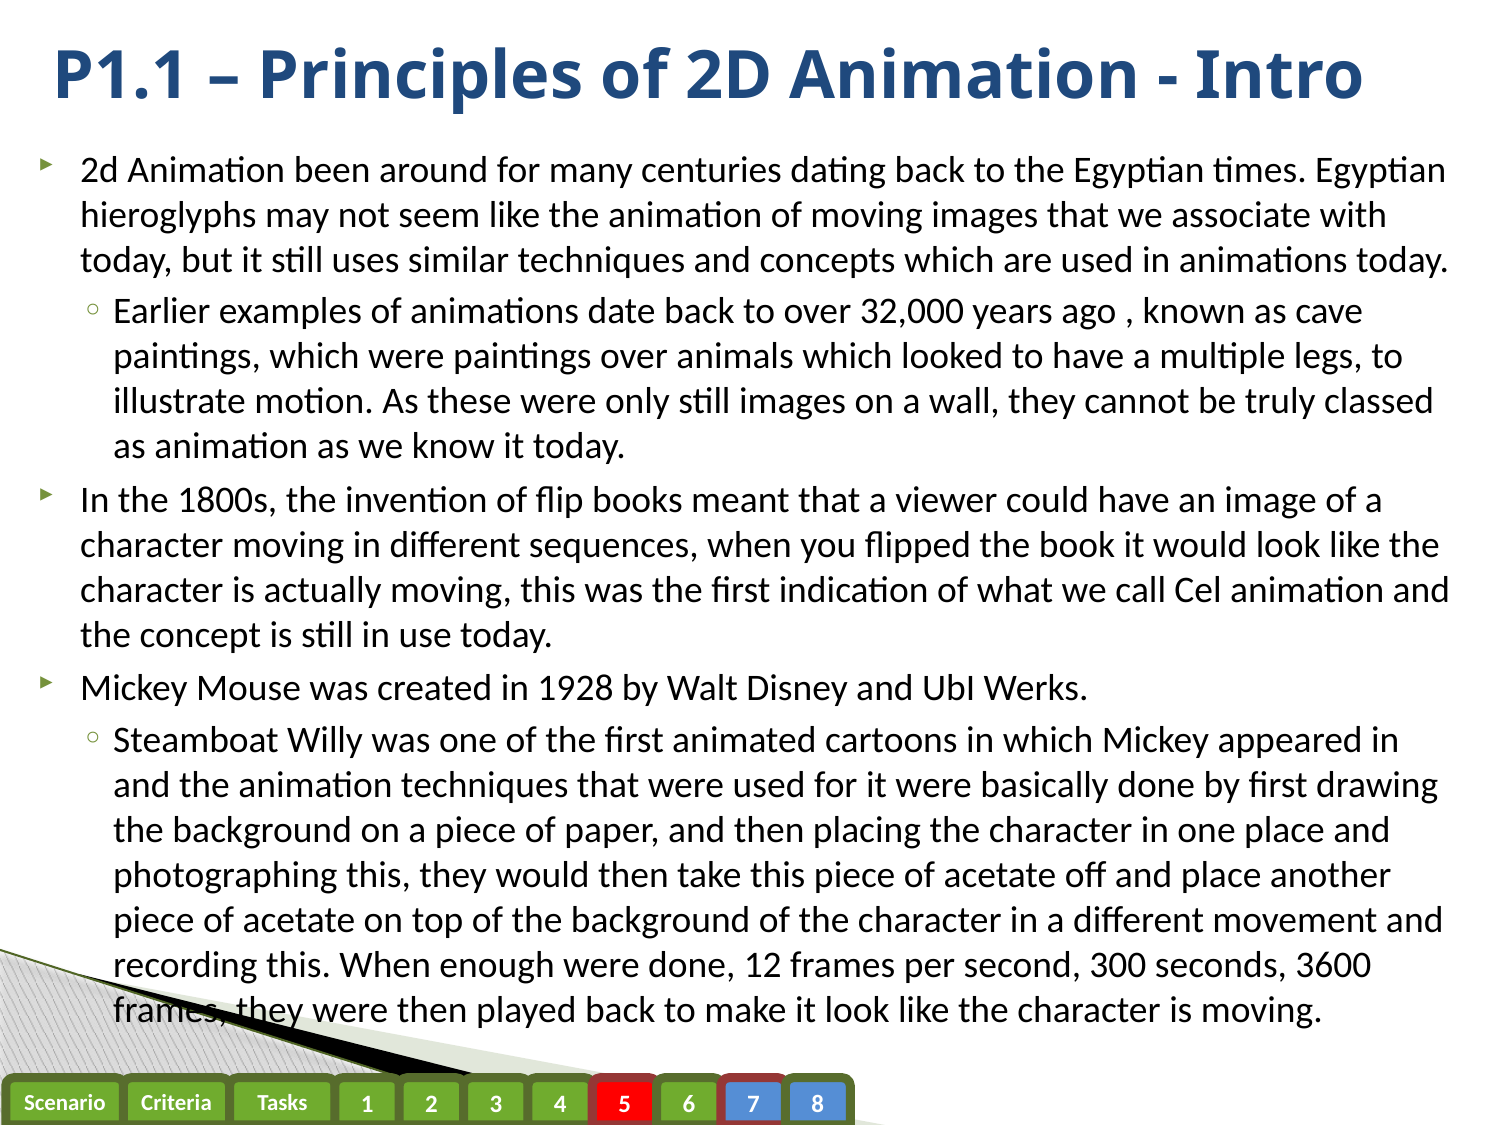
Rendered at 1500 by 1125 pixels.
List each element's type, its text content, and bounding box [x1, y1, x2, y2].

list 2d Animation been around for many centuries dating back to the Egyptian times. Egyptian hieroglyphs may not seem like the animation of moving images that we associate with today, but it still uses similar techniques and concepts which are used in animations today. Earlier examples of animations date back to over 32,000 years ago , known as cave paintings, which were paintings over animals which looked to have a multiple legs, to illustrate motion. As these were only still images on a wall, they cannot be truly classed as animation as we know it today. In the 1800s, the invention of flip books meant that a viewer could have an image of a character moving in different sequences, when you flipped the book it would look like the character is actually moving, this was the first indication of what we call Cel animation and the concept is still in use today. Mickey Mouse was created in 1928 by Walt Disney and UbI Werks. Steamboat Willy was one of the first animated cartoons in which Mickey appeared in and the animation techniques that were used for it were basically done by first drawing the background on a piece of paper, and then placing the character in one place and photographing this, they would then take this piece of acetate off and place another piece of acetate on top of the background of the character in a different movement and recording this. When enough were done, 12 frames per second, 300 seconds, 3600 frames, they were then played back to make it look like the character is moving. [23, 137, 1471, 1094]
title P1.1 – Principles of 2D Animation - Intro [37, 19, 1471, 126]
